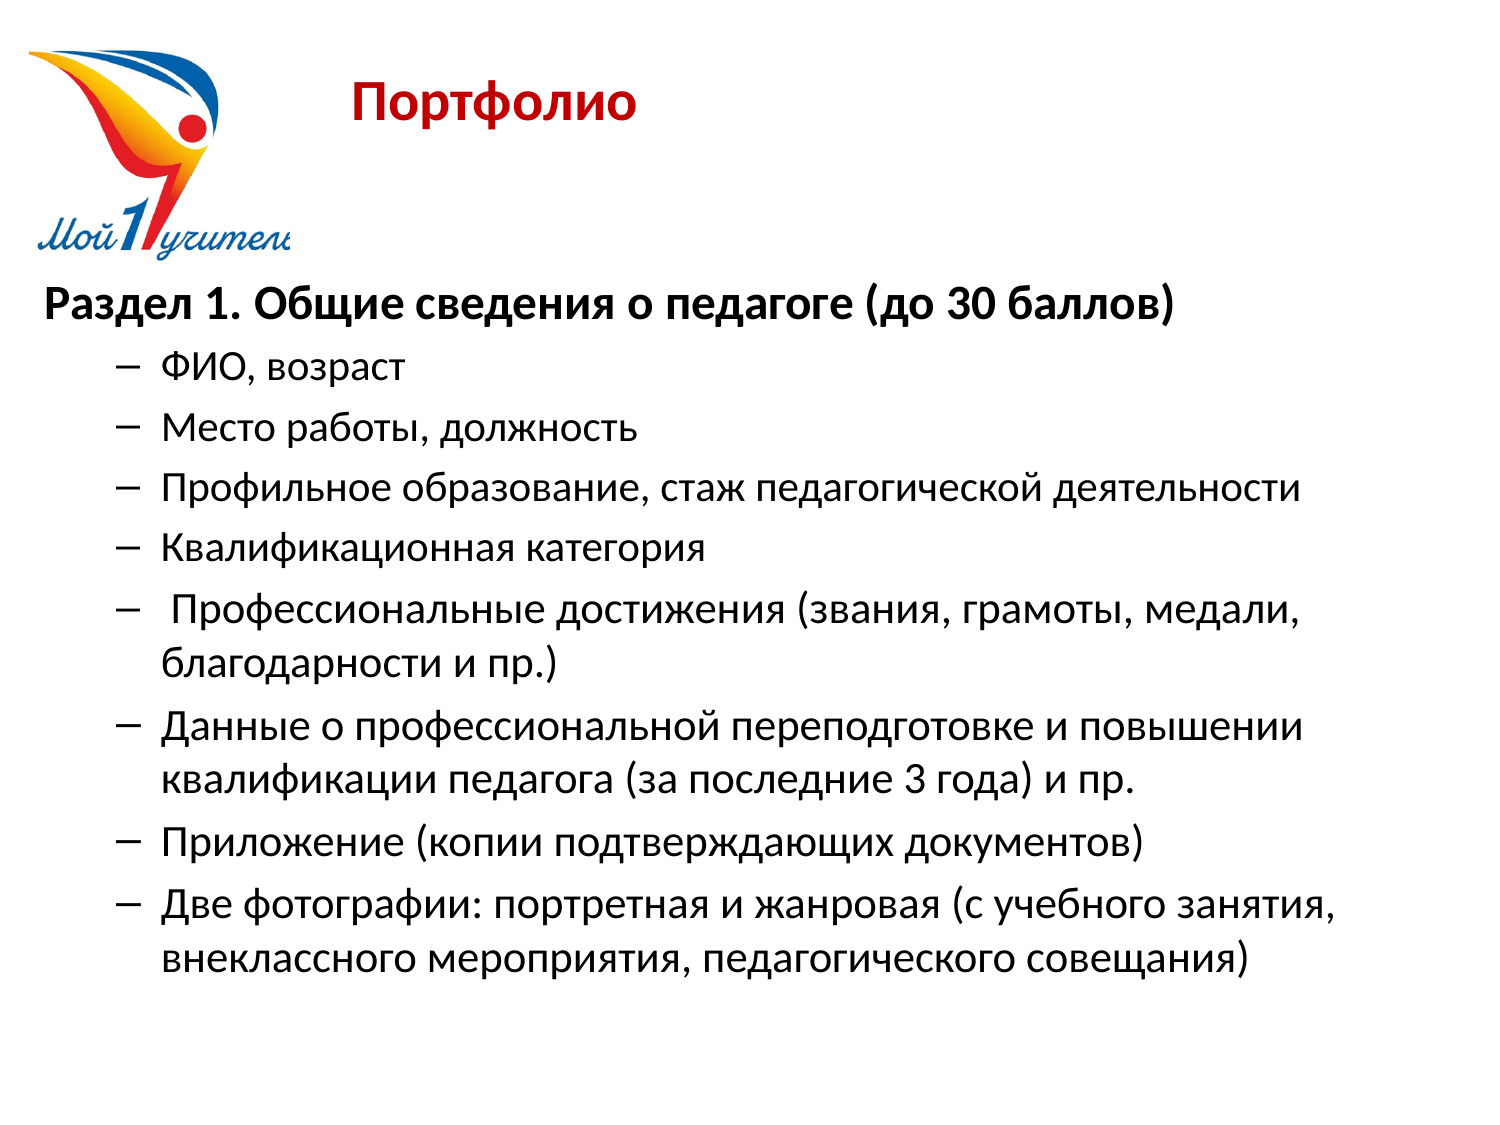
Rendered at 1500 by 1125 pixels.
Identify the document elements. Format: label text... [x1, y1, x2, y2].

title Портфолио [336, 45, 1447, 149]
list Раздел 1. Общие сведения о педагоге (до 30 баллов) ФИО, возраст Место работы, должность Профильное образование, стаж педагогической деятельности Квалификационная категория Профессиональные достижения (звания, грамоты, медали, благодарности и пр.) Данные о профессиональной переподготовке и повышении квалификации педагога (за последние 3 года) и пр. Приложение (копии подтверждающих документов) Две фотографии: портретная и жанровая (с учебного занятия, внеклассного мероприятия, педагогического совещания) [29, 262, 1471, 1005]
picture [29, 0, 290, 261]
